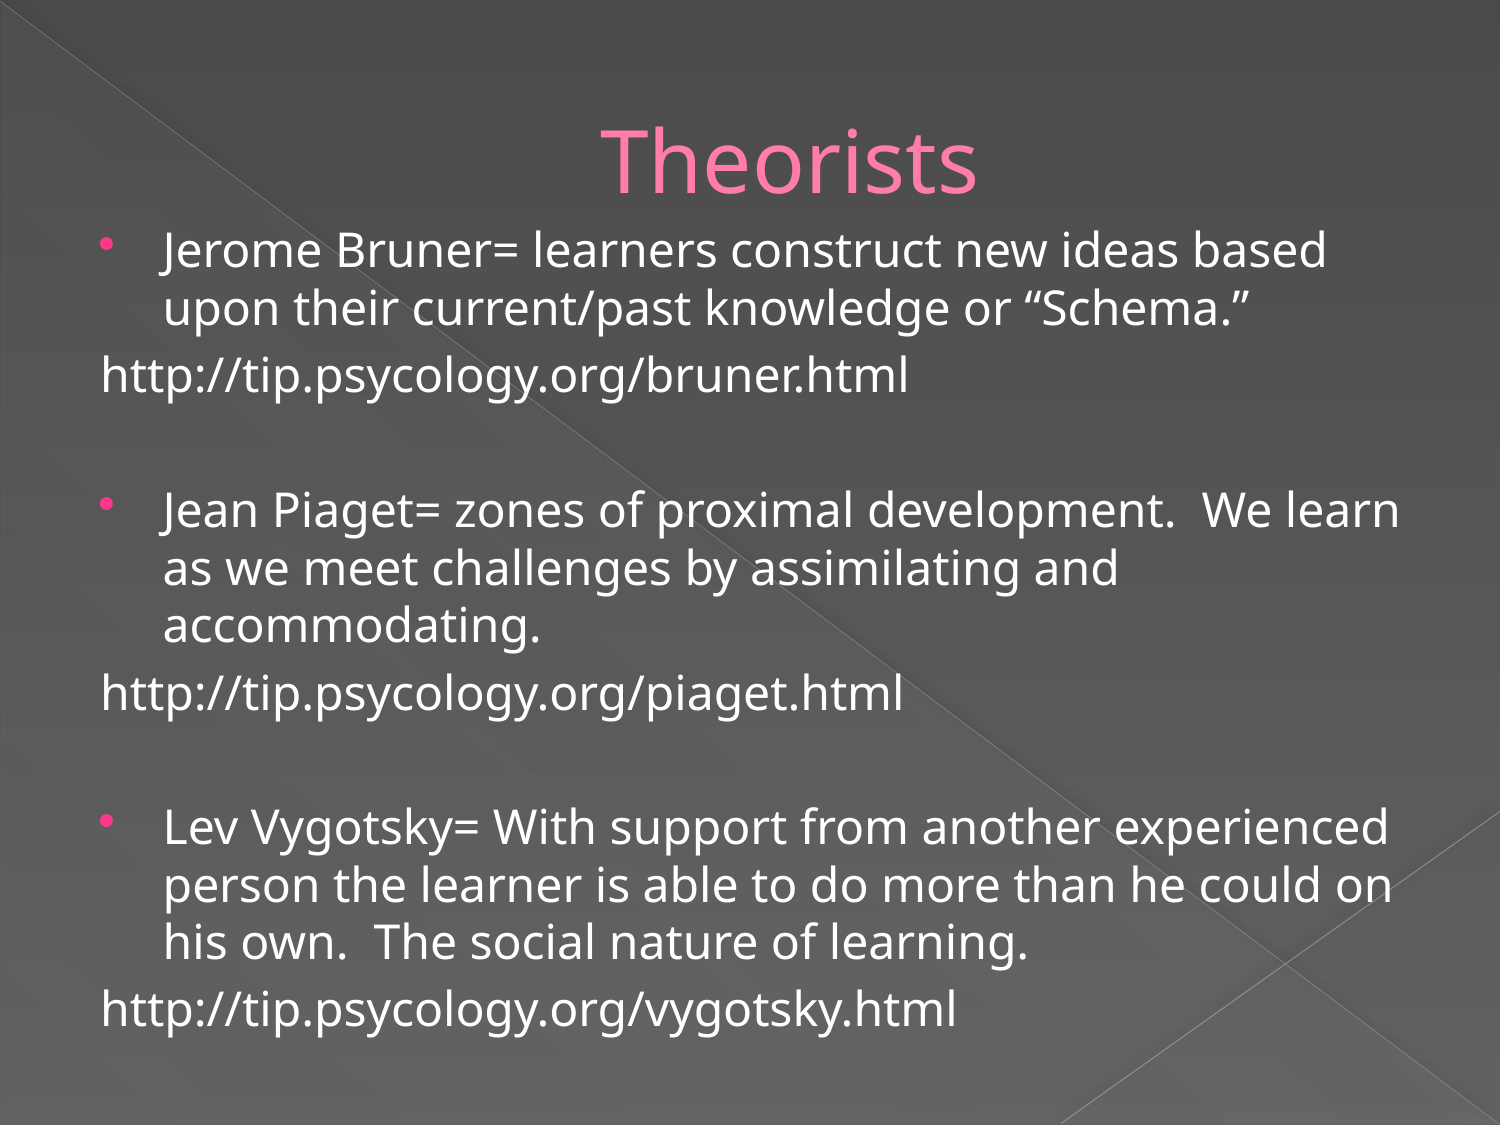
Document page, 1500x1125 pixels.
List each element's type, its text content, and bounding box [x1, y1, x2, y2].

title Theorists [75, 43, 1425, 212]
list Jerome Bruner= learners construct new ideas based upon their current/past knowledge or “Schema.” http://tip.psycology.org/bruner.html Jean Piaget= zones of proximal development. We learn as we meet challenges by assimilating and accommodating. http://tip.psycology.org/piaget.html Lev Vygotsky= With support from another experienced person the learner is able to do more than he could on his own. The social nature of learning. http://tip.psycology.org/vygotsky.html [75, 212, 1425, 1059]
